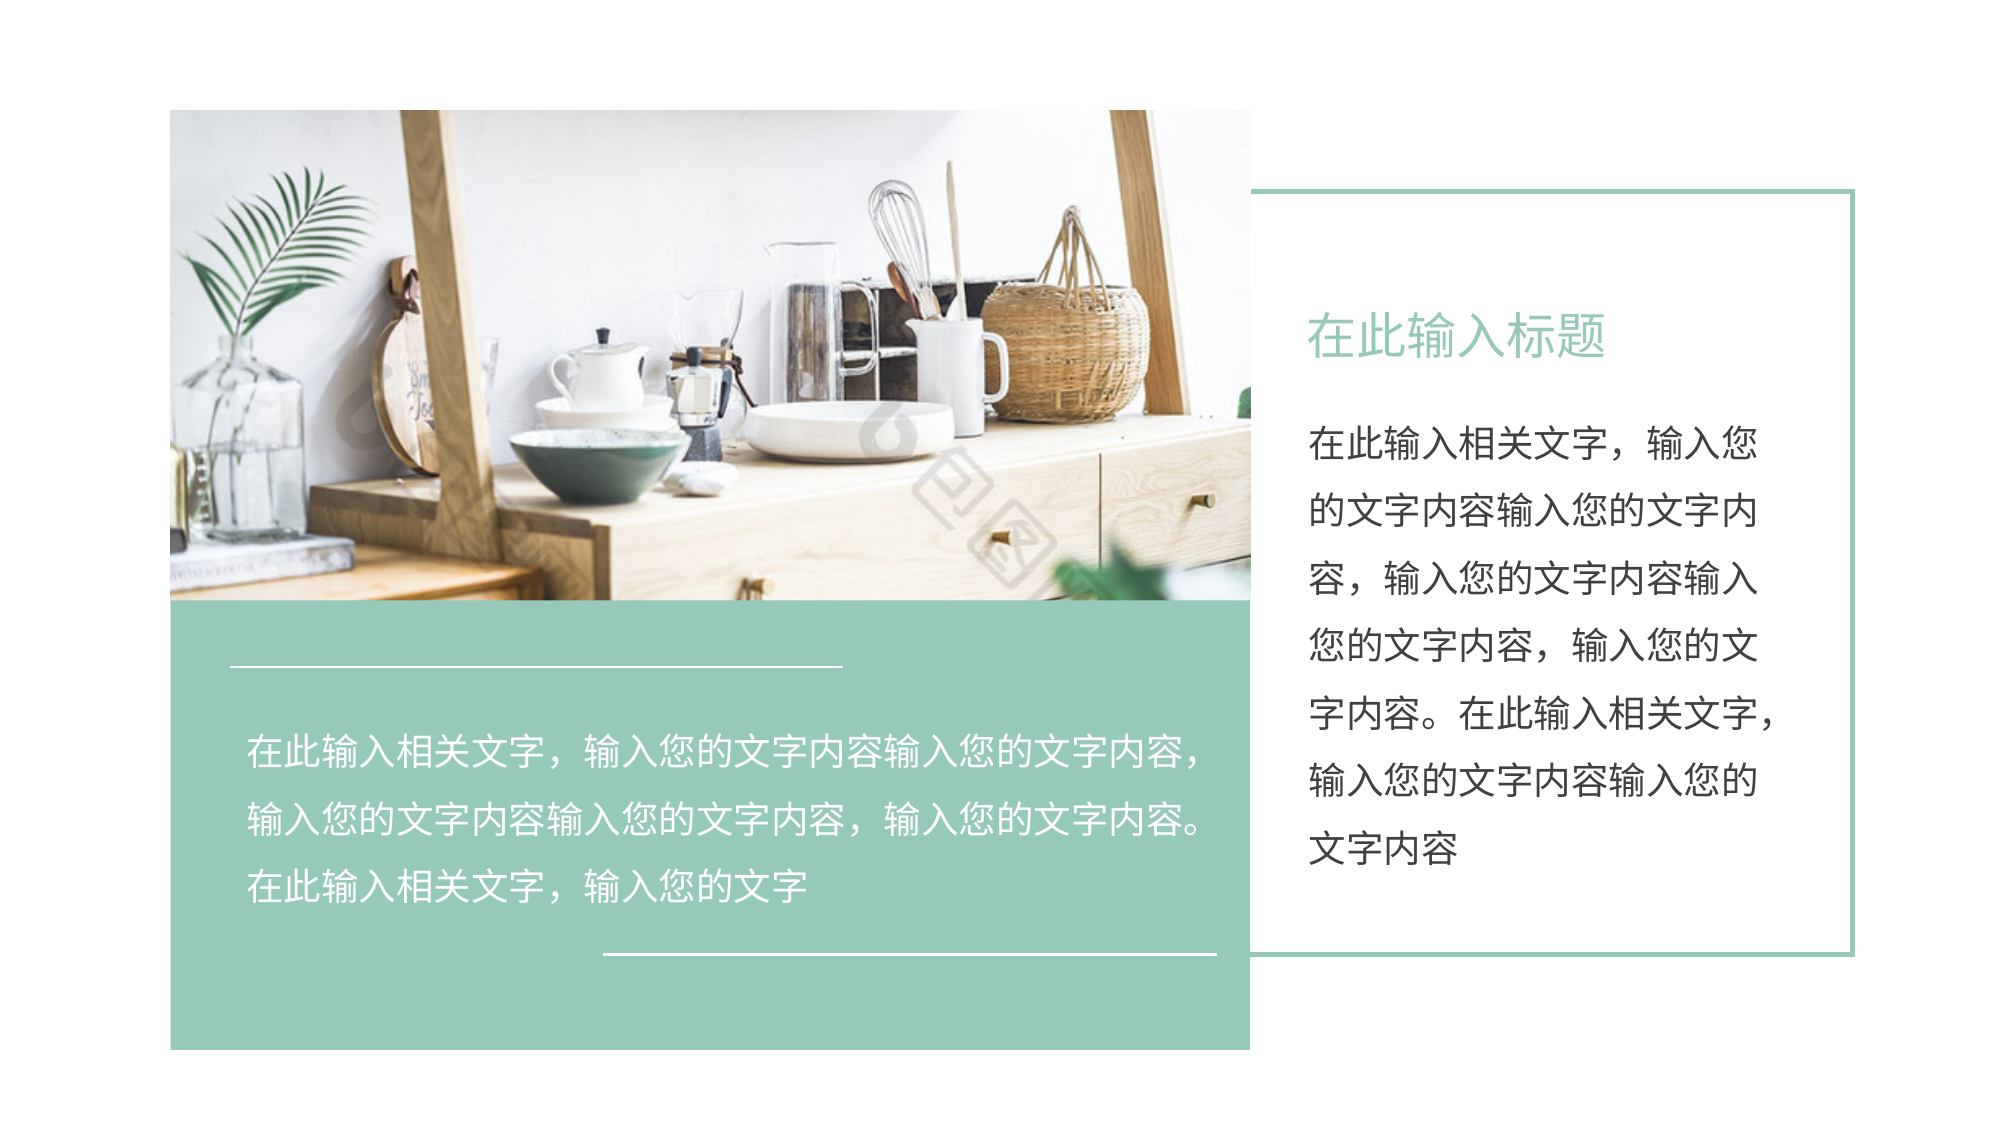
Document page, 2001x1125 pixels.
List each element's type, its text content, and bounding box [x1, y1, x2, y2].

text_box 在此输入标题 [1251, 297, 1663, 372]
picture [170, 110, 1251, 603]
text_box [1251, 191, 1853, 956]
text_box [170, 603, 1251, 1051]
text_box 在此输入相关文字，输入您的文字内容输入您的文字内容，输入您的文字内容输入您的文字内容，输入您的文字内容。在此输入相关文字，输入您的文字内容输入您的文字内容 [1291, 388, 1811, 879]
text_box 在此输入相关文字，输入您的文字内容输入您的文字内容，输入您的文字内容输入您的文字内容，输入您的文字内容。在此输入相关文字，输入您的文字 [229, 697, 1218, 917]
